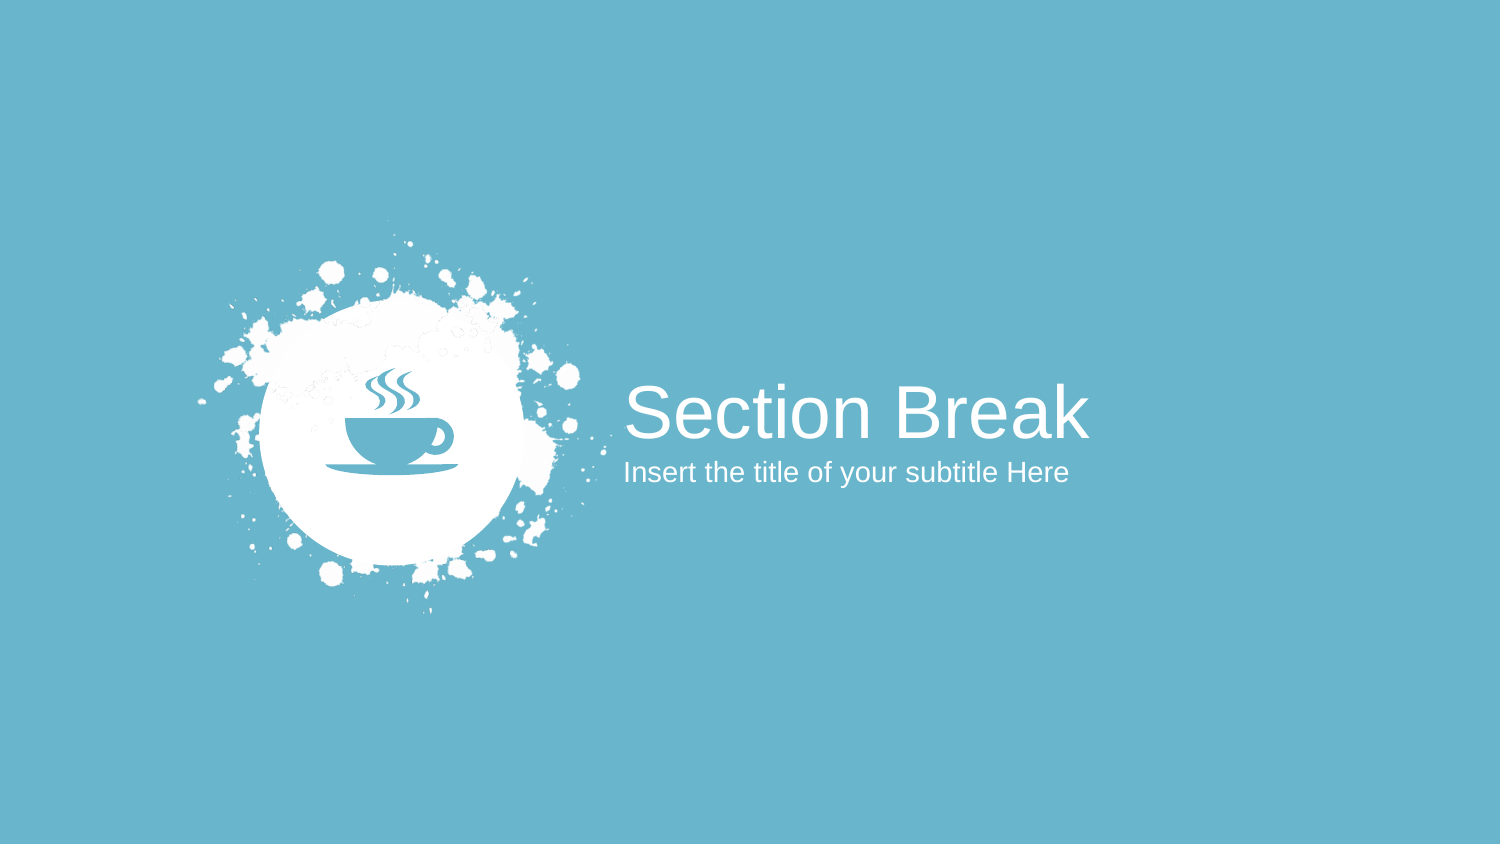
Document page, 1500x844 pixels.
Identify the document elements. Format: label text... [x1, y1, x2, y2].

list Insert the title of your subtitle Here [608, 447, 1500, 495]
picture [164, 170, 639, 636]
list Section Break [608, 369, 1500, 447]
text_box [323, 365, 461, 478]
